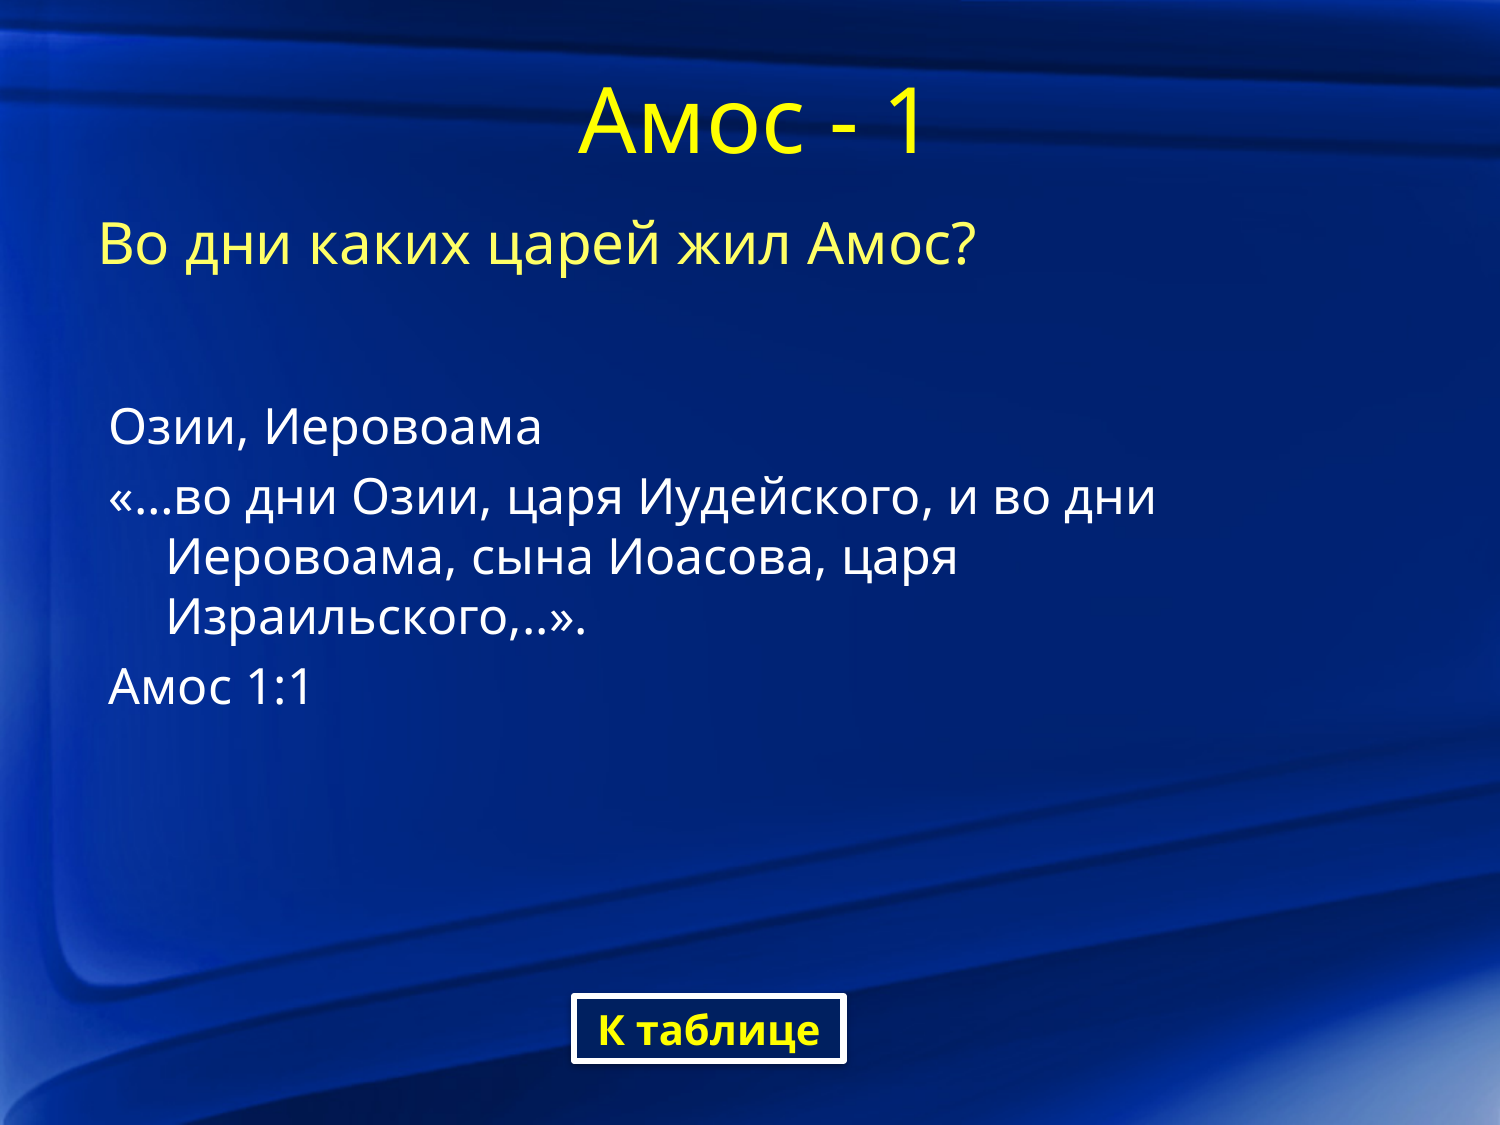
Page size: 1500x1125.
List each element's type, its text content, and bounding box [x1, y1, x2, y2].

list Озии, Иеровоама «…во дни Озии, царя Иудейского, и во дни Иеровоама, сына Иоасова, царя Израильского,..». Амос 1:1 [93, 386, 1383, 821]
title Амос - 1 [82, 23, 1432, 211]
list Во дни каких царей жил Амос? [82, 199, 1390, 387]
picture [0, 0, 1500, 1125]
text_box К таблице [571, 993, 847, 1064]
